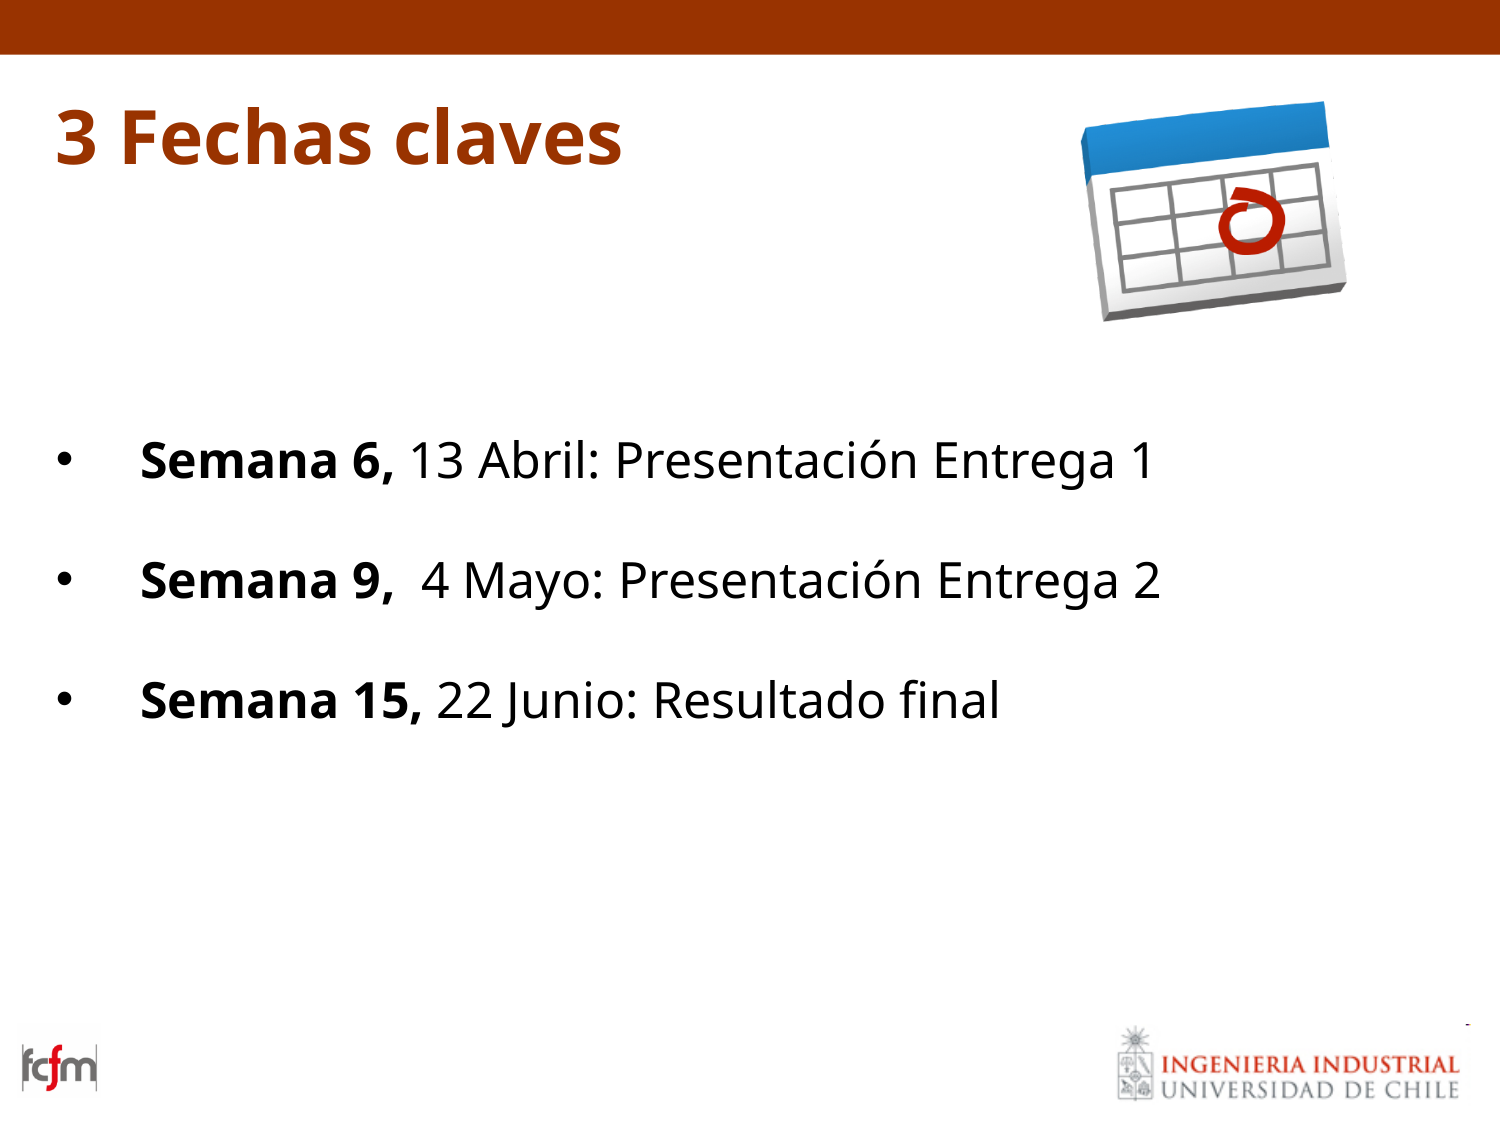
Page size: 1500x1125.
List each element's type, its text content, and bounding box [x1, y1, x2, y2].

text_box [0, 0, 1500, 55]
picture [1115, 1024, 1471, 1107]
picture [1080, 101, 1347, 322]
picture [17, 1022, 101, 1099]
text_box 3 Fechas claves [41, 81, 1388, 187]
text_box Semana 6, 13 Abril: Presentación Entrega 1 Semana 9, 4 Mayo: Presentación Entrega 2 Semana 15, 22 Junio: Resultado final [41, 420, 1407, 736]
